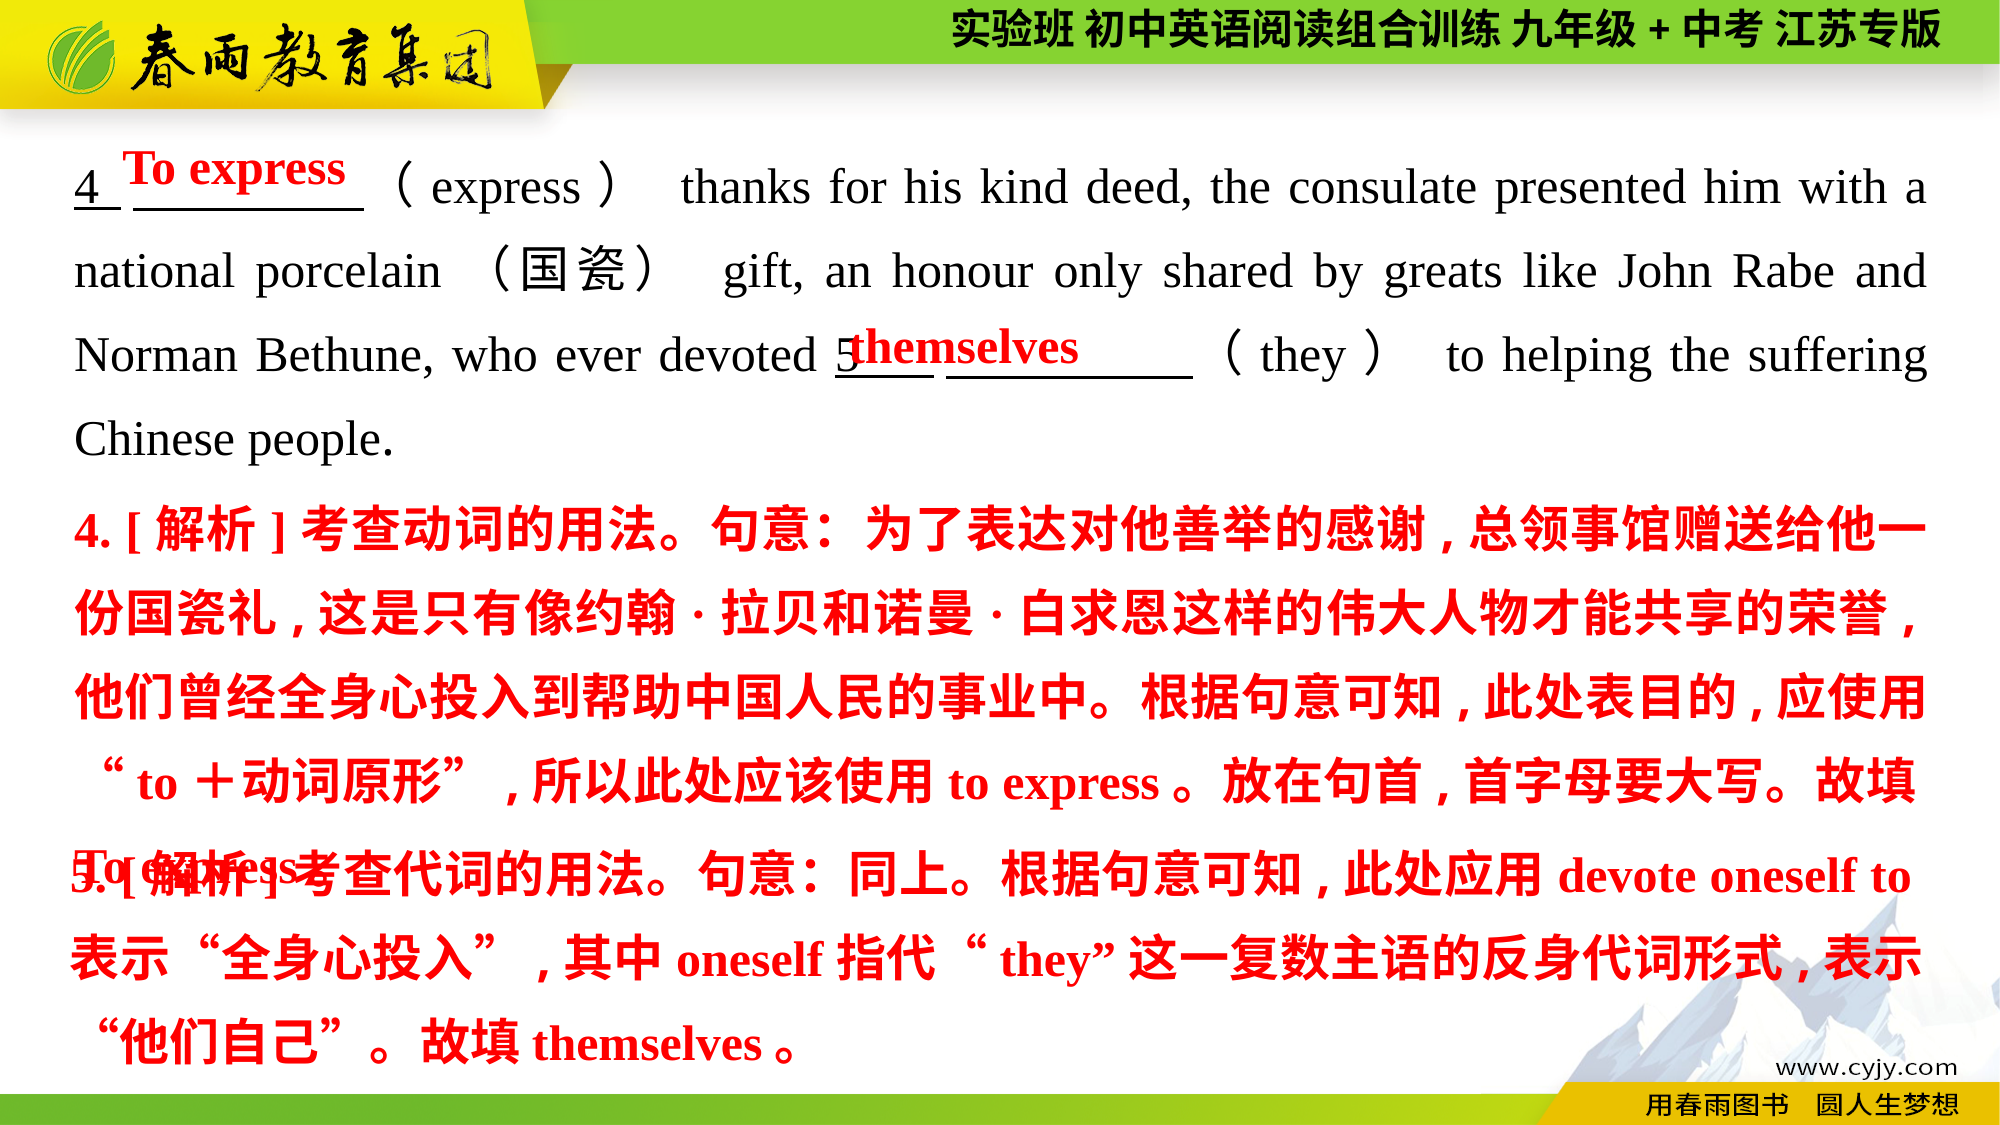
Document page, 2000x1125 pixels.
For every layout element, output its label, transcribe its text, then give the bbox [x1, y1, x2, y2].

text_box 4. [解析]考查动词的用法。句意：为了表达对他善举的感谢,总领事馆赠送给他一份国瓷礼,这是只有像约翰·拉贝和诺曼·白求恩这样的伟大人物才能共享的荣誉,他们曾经全身心投入到帮助中国人民的事业中。根据句意可知,此处表目的,应使用“to＋动词原形”,所以此处应该使用to express。放在句首,首字母要大写。故填To express。 [59, 466, 1944, 901]
text_box To express [107, 127, 424, 203]
text_box themselves [833, 306, 1095, 381]
list 4 （express） thanks for his kind deed, the consulate presented him with a national porcelain（国瓷） gift, an honour only shared by greats like John Rabe and Norman Bethune, who ever devoted 5 （they） to helping the suffering Chinese people. [59, 122, 1944, 466]
picture [0, 0, 2000, 1125]
text_box 5. [解析]考查代词的用法。句意：同上。根据句意可知,此处应用devote oneself to表示“全身心投入”,其中oneself指代“they”这一复数主语的反身代词形式,表示“他们自己”。故填themselves。 [54, 810, 1939, 1078]
